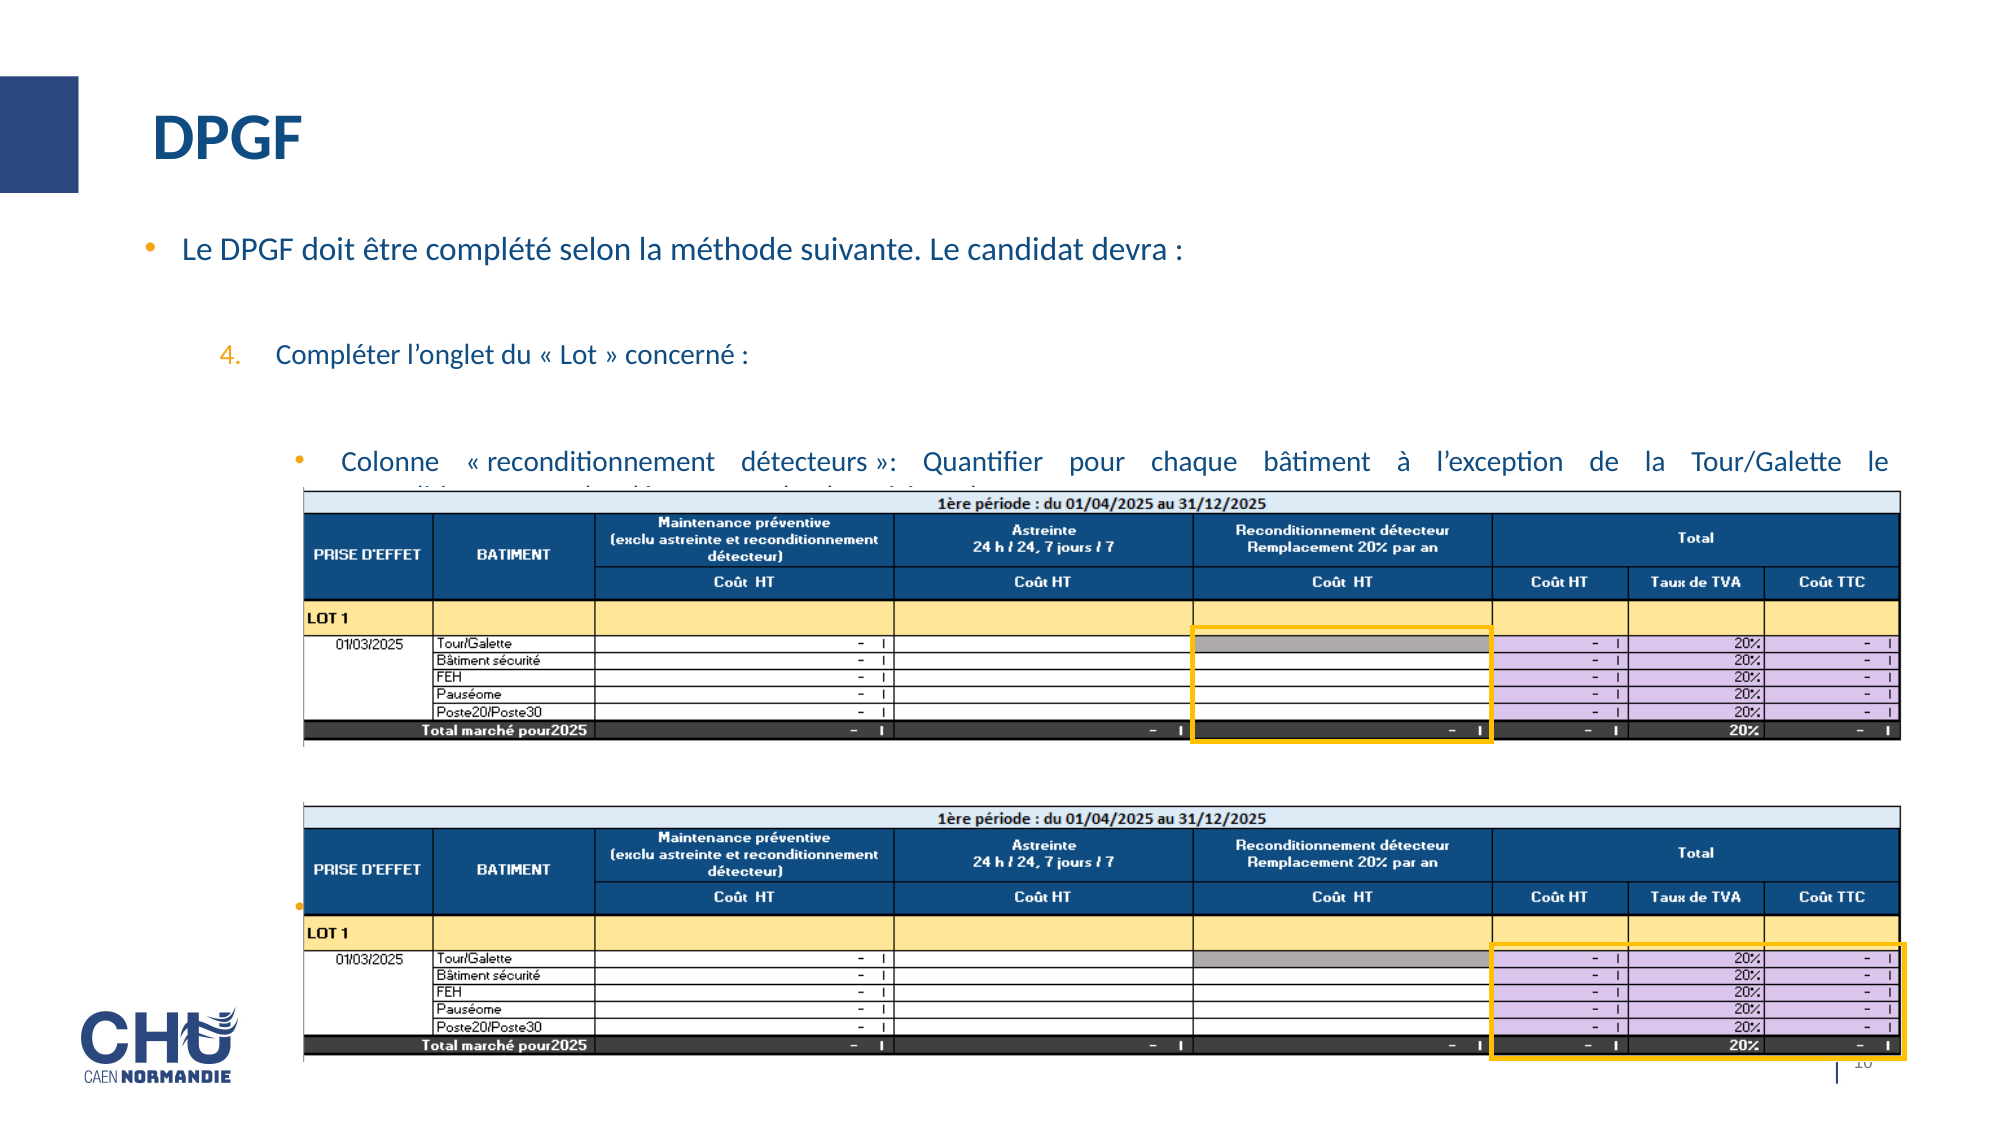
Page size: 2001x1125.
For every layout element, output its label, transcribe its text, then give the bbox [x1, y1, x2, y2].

title DPGF [137, 81, 1863, 195]
list Le DPGF doit être complété selon la méthode suivante. Le candidat devra : Compléter l’onglet du « Lot » concerné : Colonne « reconditionnement détecteurs »: Quantifier pour chaque bâtiment à l’exception de la Tour/Galette le reconditionnement des détecteurs selon les critères du CCTP. Colonnes F, G et H sont automatisées. [123, 224, 1905, 1011]
slide_number 10 [1839, 1031, 1941, 1092]
picture [0, 0, 2001, 1125]
